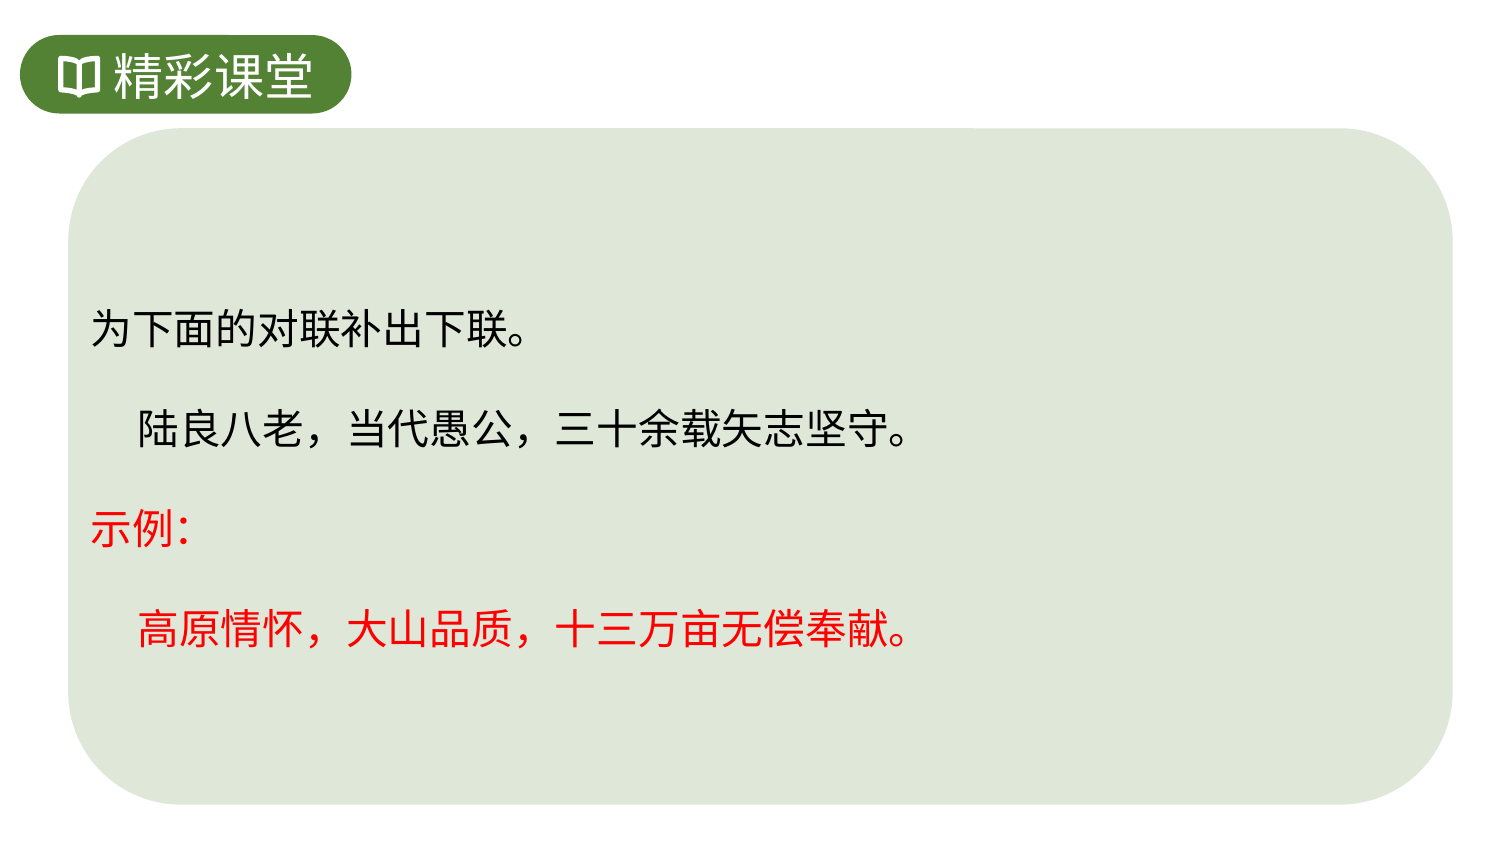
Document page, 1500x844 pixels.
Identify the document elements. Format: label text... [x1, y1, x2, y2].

text_box 精彩课堂 [102, 40, 333, 112]
text_box 为下面的对联补出下联。 陆良八老，当代愚公，三十余载矢志坚守。 示例： 高原情怀，大山品质，十三万亩无偿奉献。 [79, 247, 1418, 659]
text_box [58, 55, 101, 98]
text_box [18, 33, 353, 115]
